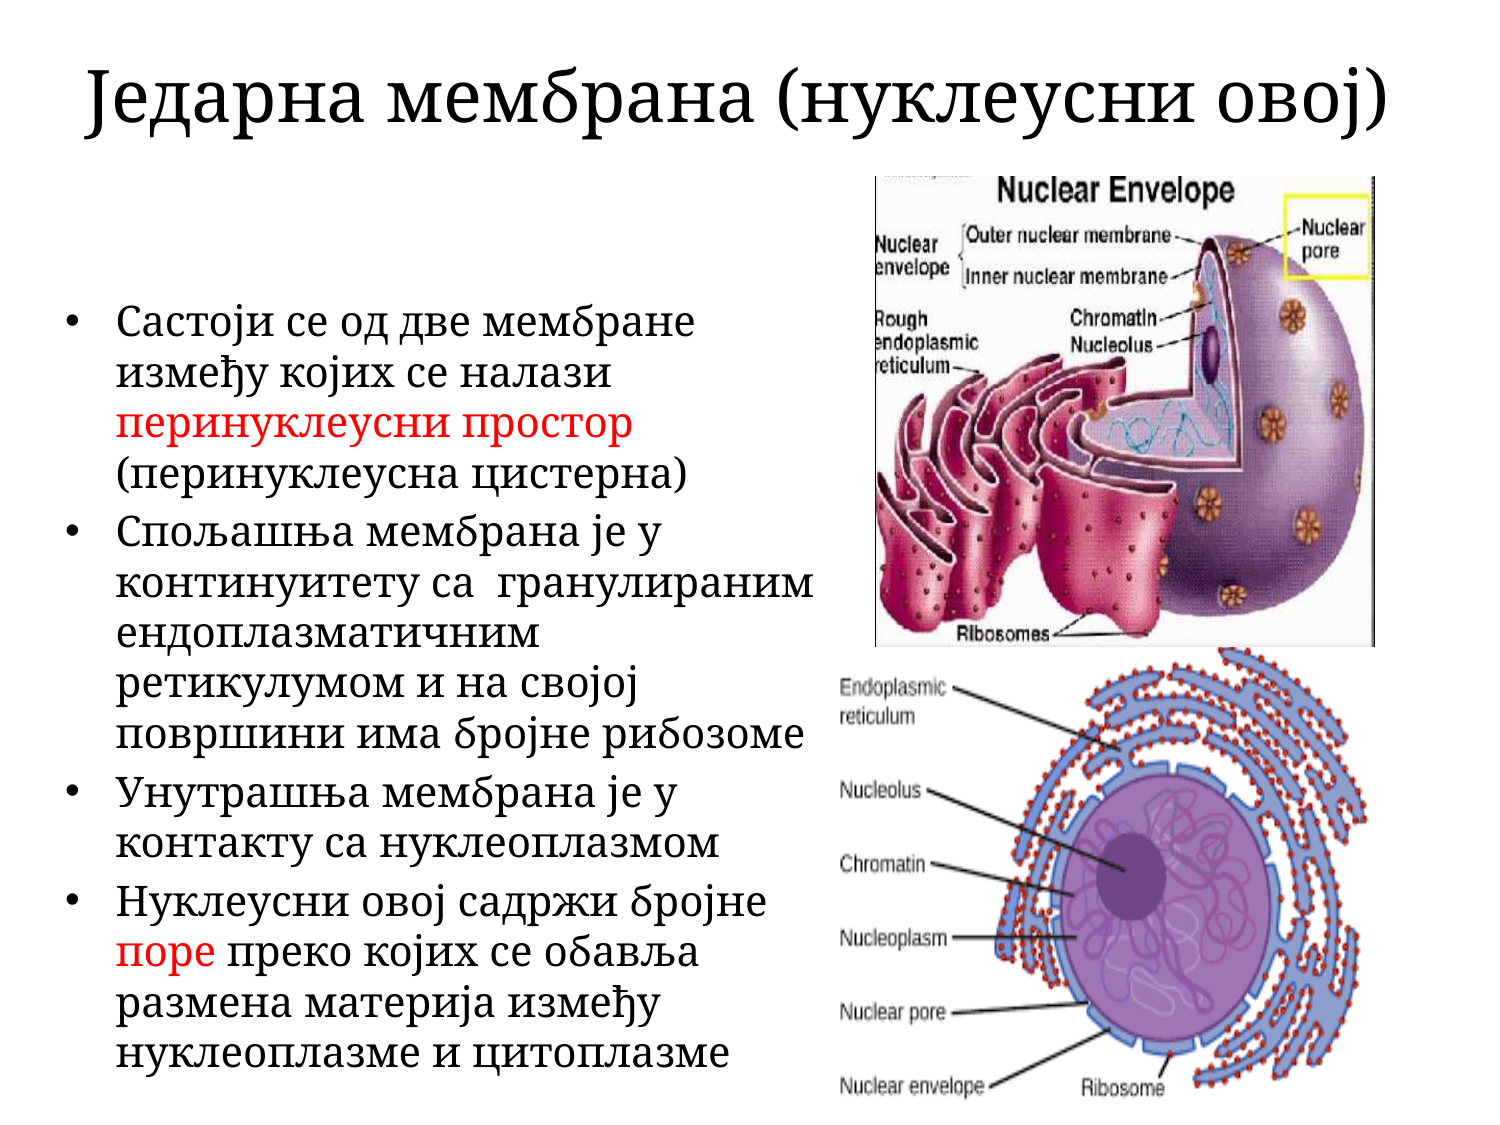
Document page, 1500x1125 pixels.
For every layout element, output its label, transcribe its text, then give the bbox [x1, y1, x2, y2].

picture [837, 175, 1376, 1122]
title Једарна мембрана (нуклеусни овој) [62, 0, 1413, 188]
list Састоји се од две мембране између којих се налази перинуклеусни простор (перинуклеусна цистерна) Спољашња мембрана је у континуитету са гранулираним ендоплазматичним ретикулумом и на својој површини има бројне рибозоме Унутрашња мембрана је у контакту са нуклеоплазмом Нуклеусни овој садржи бројне поре преко којих се обавља размена материја између нуклеоплазме и цитоплазме [50, 287, 850, 1088]
